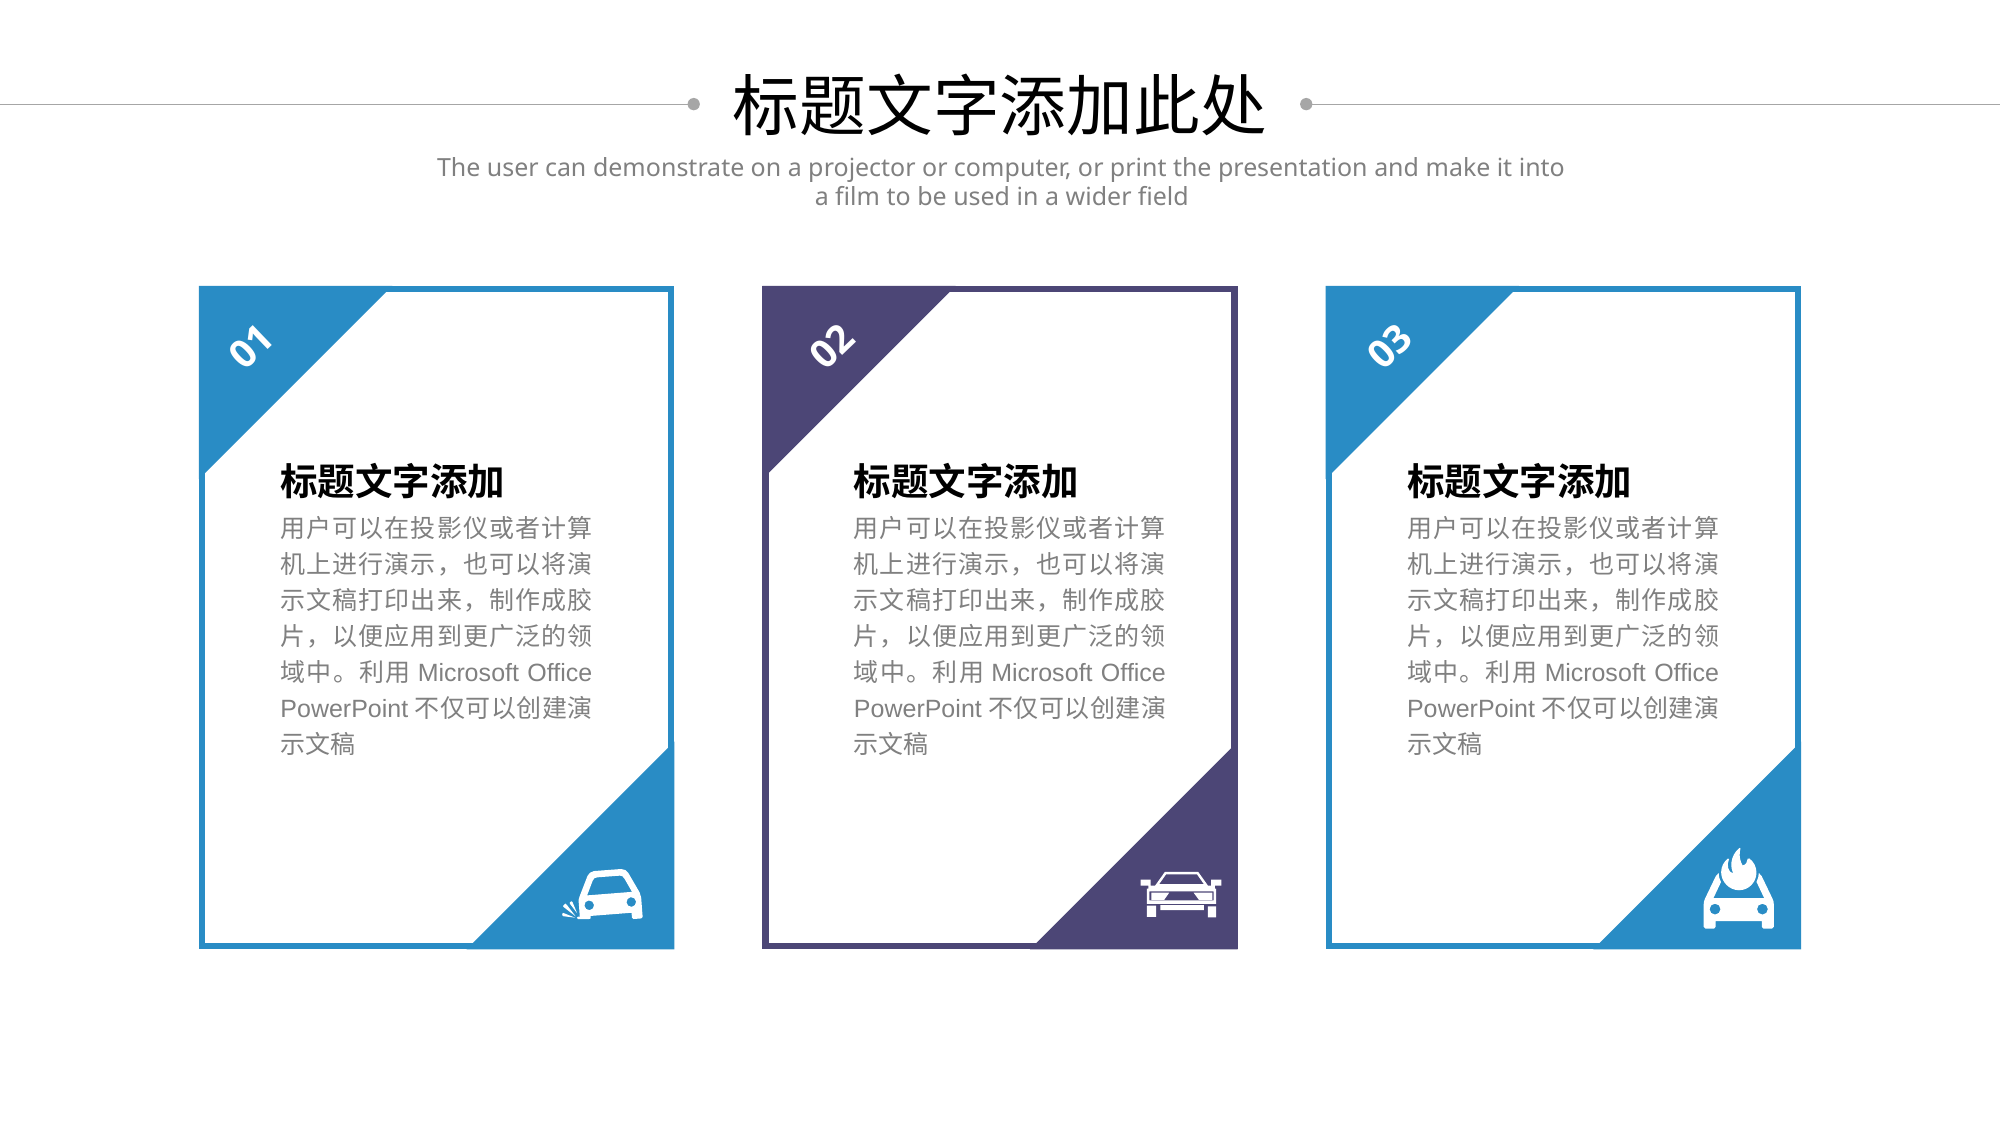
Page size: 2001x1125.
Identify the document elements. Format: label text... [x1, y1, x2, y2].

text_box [202, 288, 672, 947]
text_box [765, 288, 1235, 947]
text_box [1392, 442, 1735, 770]
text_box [1328, 288, 1798, 947]
text_box The user can demonstrate on a projector or computer, or print the presentation and make it into a film to be used in a wider field [412, 143, 1592, 219]
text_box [839, 442, 1182, 770]
text_box 标题文字添加此处 [718, 56, 1282, 143]
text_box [265, 442, 608, 770]
